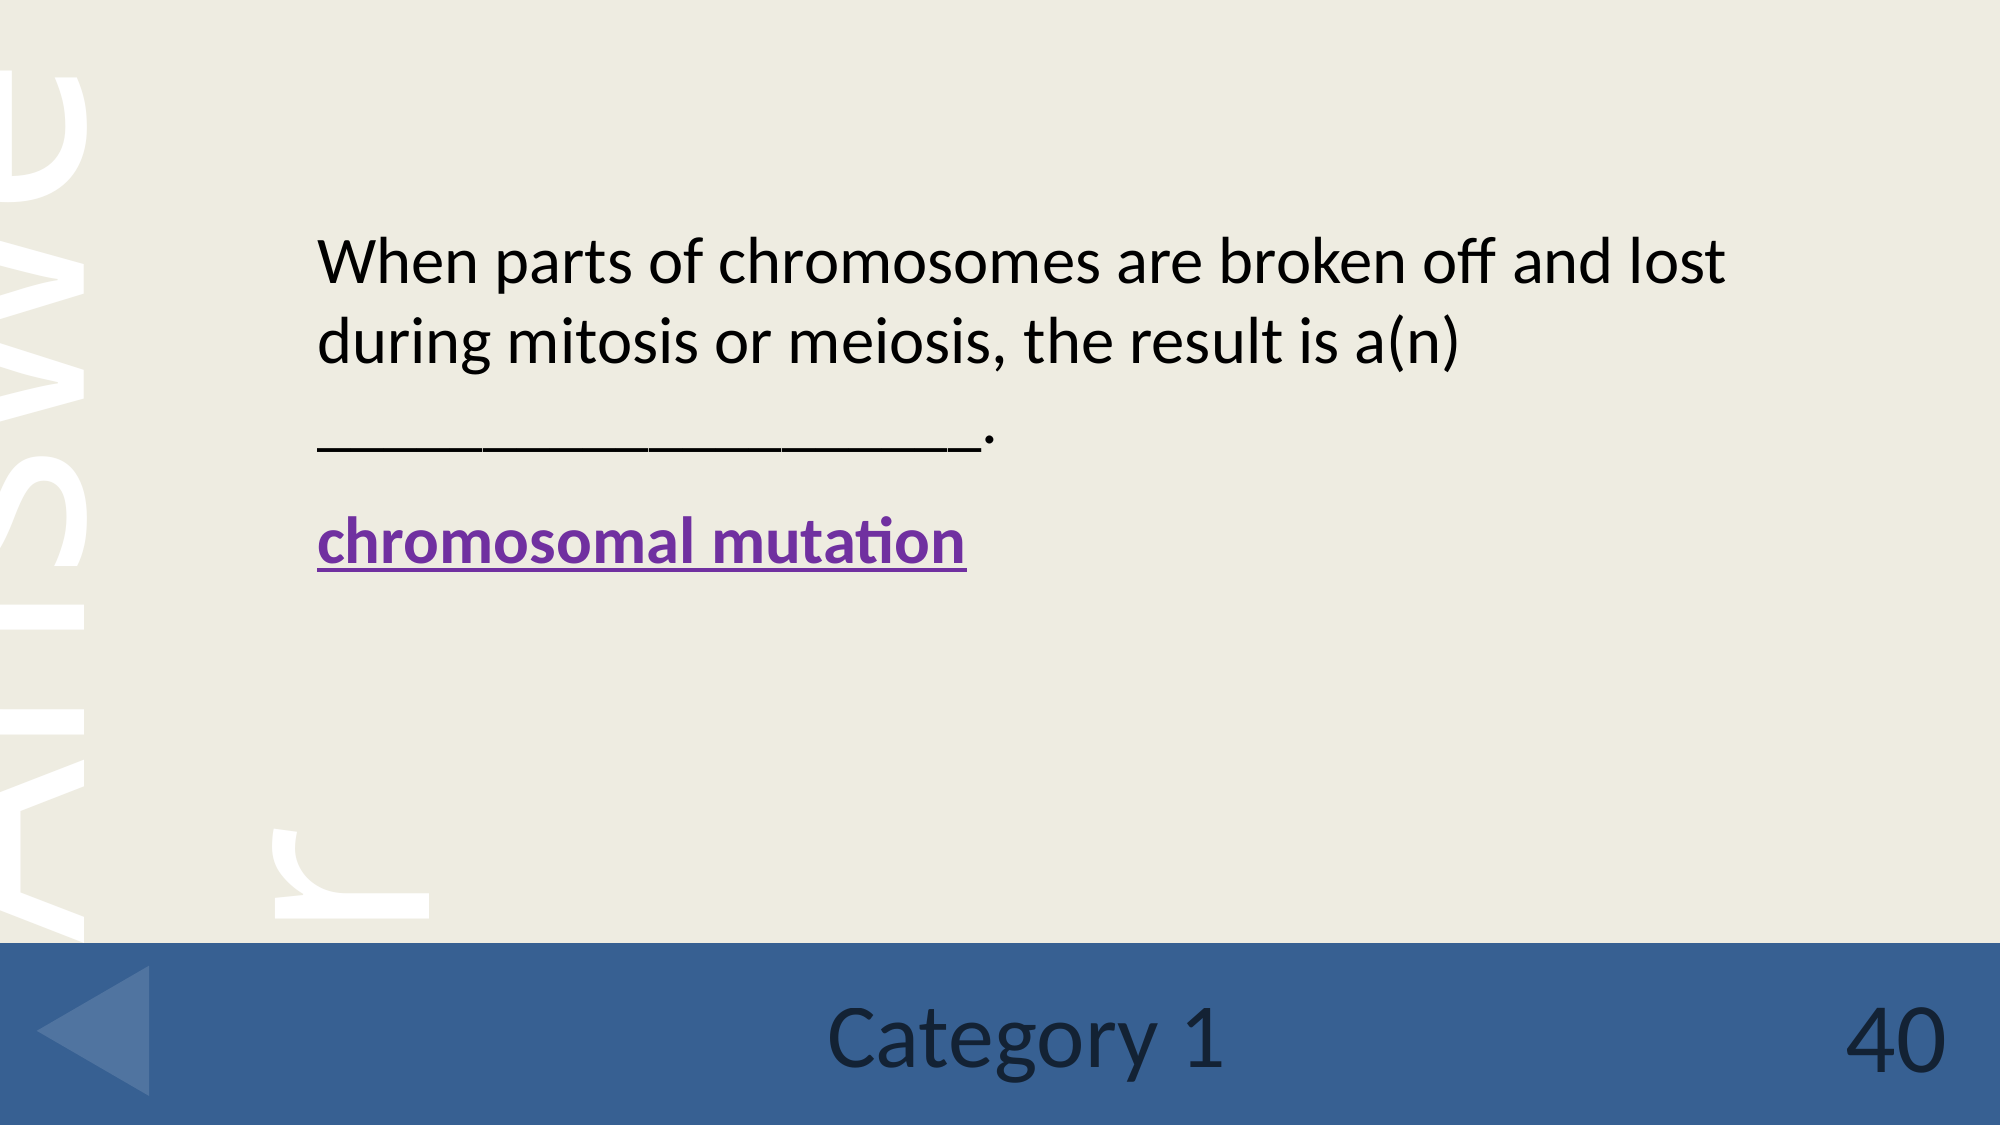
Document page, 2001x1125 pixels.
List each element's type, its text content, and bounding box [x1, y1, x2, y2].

title Category 1 [126, 937, 1927, 1125]
list When parts of chromosomes are broken off and lost during mitosis or meiosis, the result is a(n) ____________________. chromosomal mutation [302, 92, 1897, 862]
list 40 [1927, 967, 1963, 1097]
